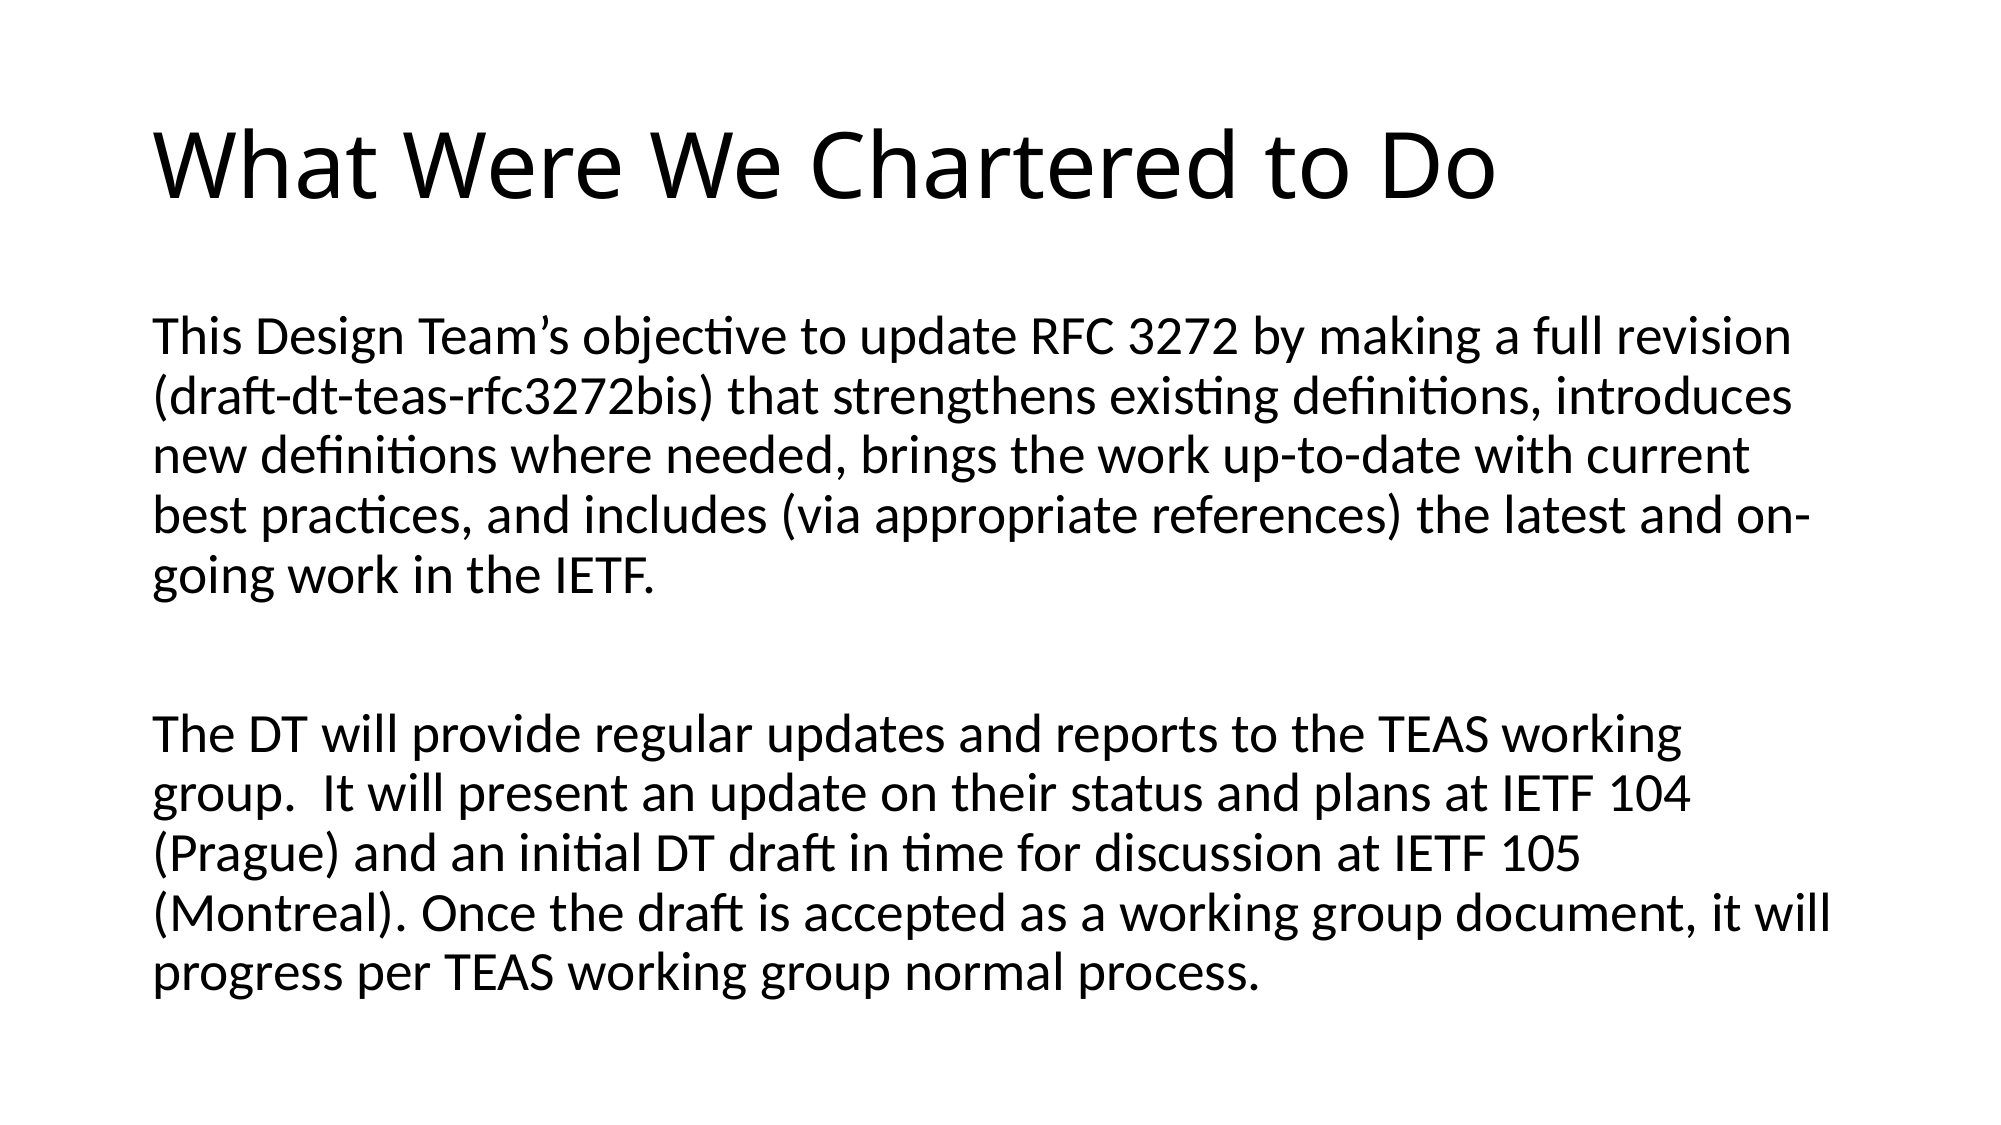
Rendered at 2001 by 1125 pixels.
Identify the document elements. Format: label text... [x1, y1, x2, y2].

title What Were We Chartered to Do [137, 59, 1863, 278]
list This Design Team’s objective to update RFC 3272 by making a full revision (draft-dt-teas-rfc3272bis) that strengthens existing definitions, introduces new definitions where needed, brings the work up-to-date with current best practices, and includes (via appropriate references) the latest and on-going work in the IETF. The DT will provide regular updates and reports to the TEAS working group. It will present an update on their status and plans at IETF 104 (Prague) and an initial DT draft in time for discussion at IETF 105 (Montreal). Once the draft is accepted as a working group document, it will progress per TEAS working group normal process. [137, 299, 1863, 1014]
